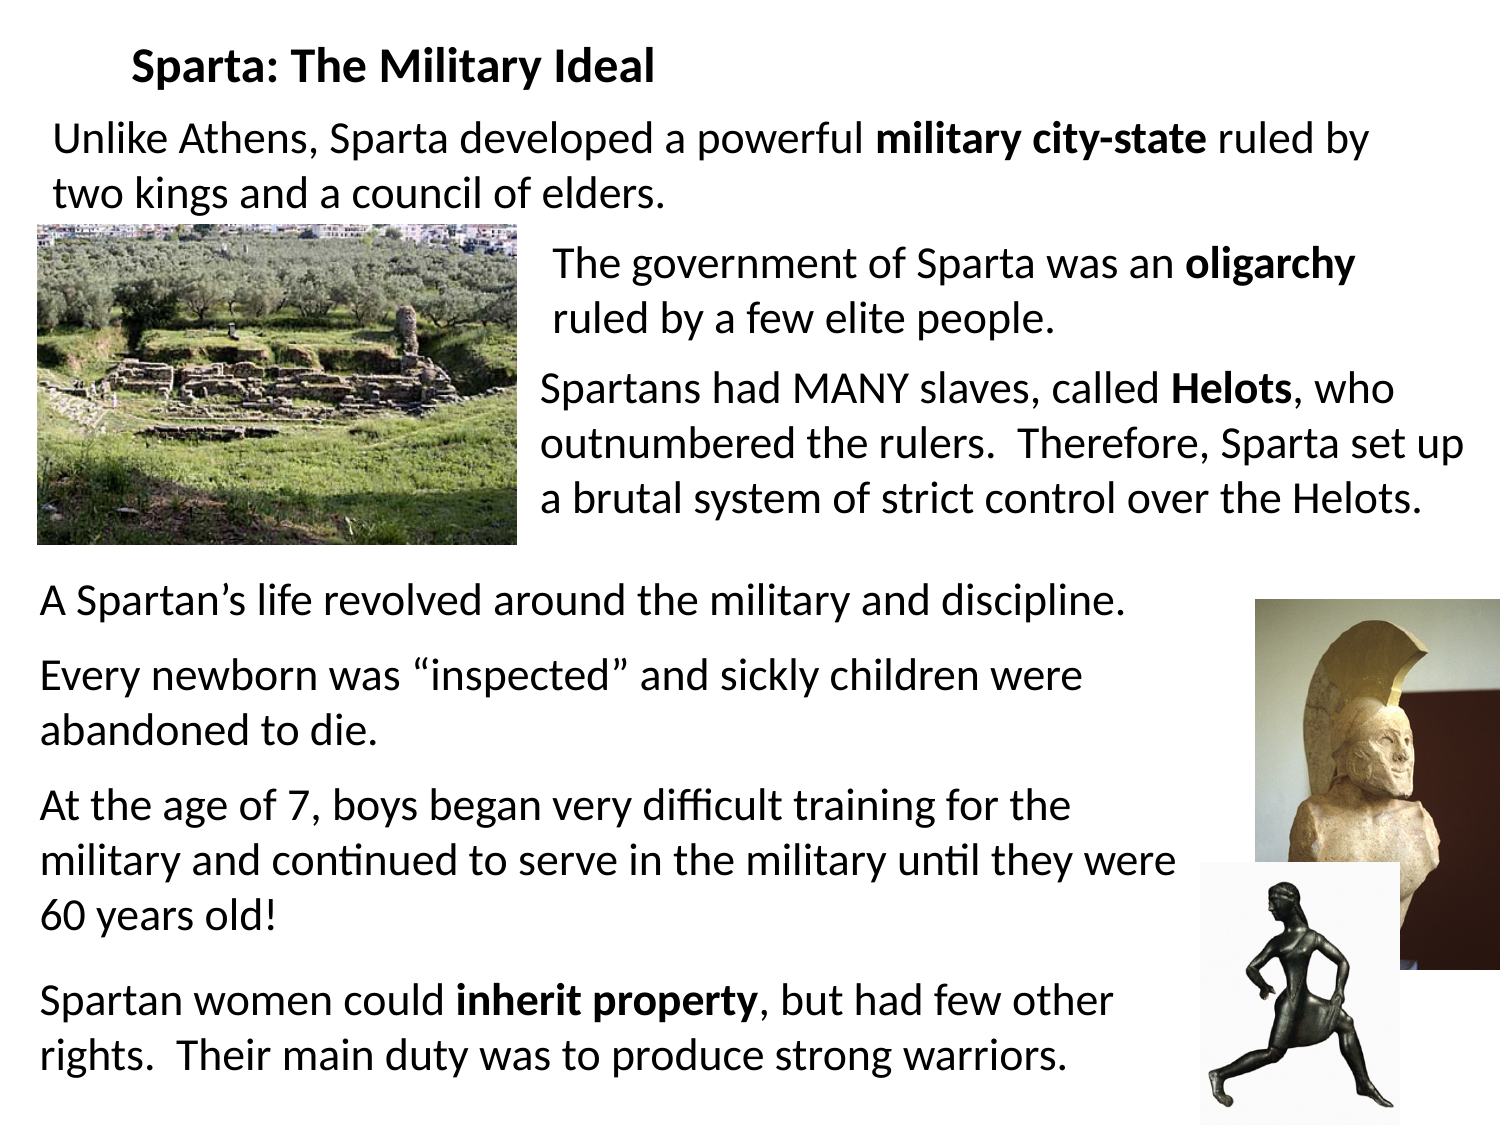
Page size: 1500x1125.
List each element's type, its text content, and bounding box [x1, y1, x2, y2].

text_box A Spartan’s life revolved around the military and discipline. Every newborn was “inspected” and sickly children were abandoned to die. At the age of 7, boys began very difficult training for the military and continued to serve in the military until they were 60 years old! [24, 562, 1238, 962]
text_box Spartan women could inherit property, but had few other rights. Their main duty was to produce strong warriors. [24, 962, 1194, 1088]
picture [37, 224, 517, 545]
text_box Unlike Athens, Sparta developed a powerful military city-state ruled by two kings and a council of elders. [37, 99, 1450, 225]
text_box Sparta: The Military Ideal [49, 24, 738, 99]
text_box Spartans had MANY slaves, called Helots, who outnumbered the rulers. Therefore, Sparta set up a brutal system of strict control over the Helots. [524, 350, 1500, 530]
text_box The government of Sparta was an oligarchy ruled by a few elite people. [537, 224, 1475, 350]
picture [1199, 599, 1500, 1125]
